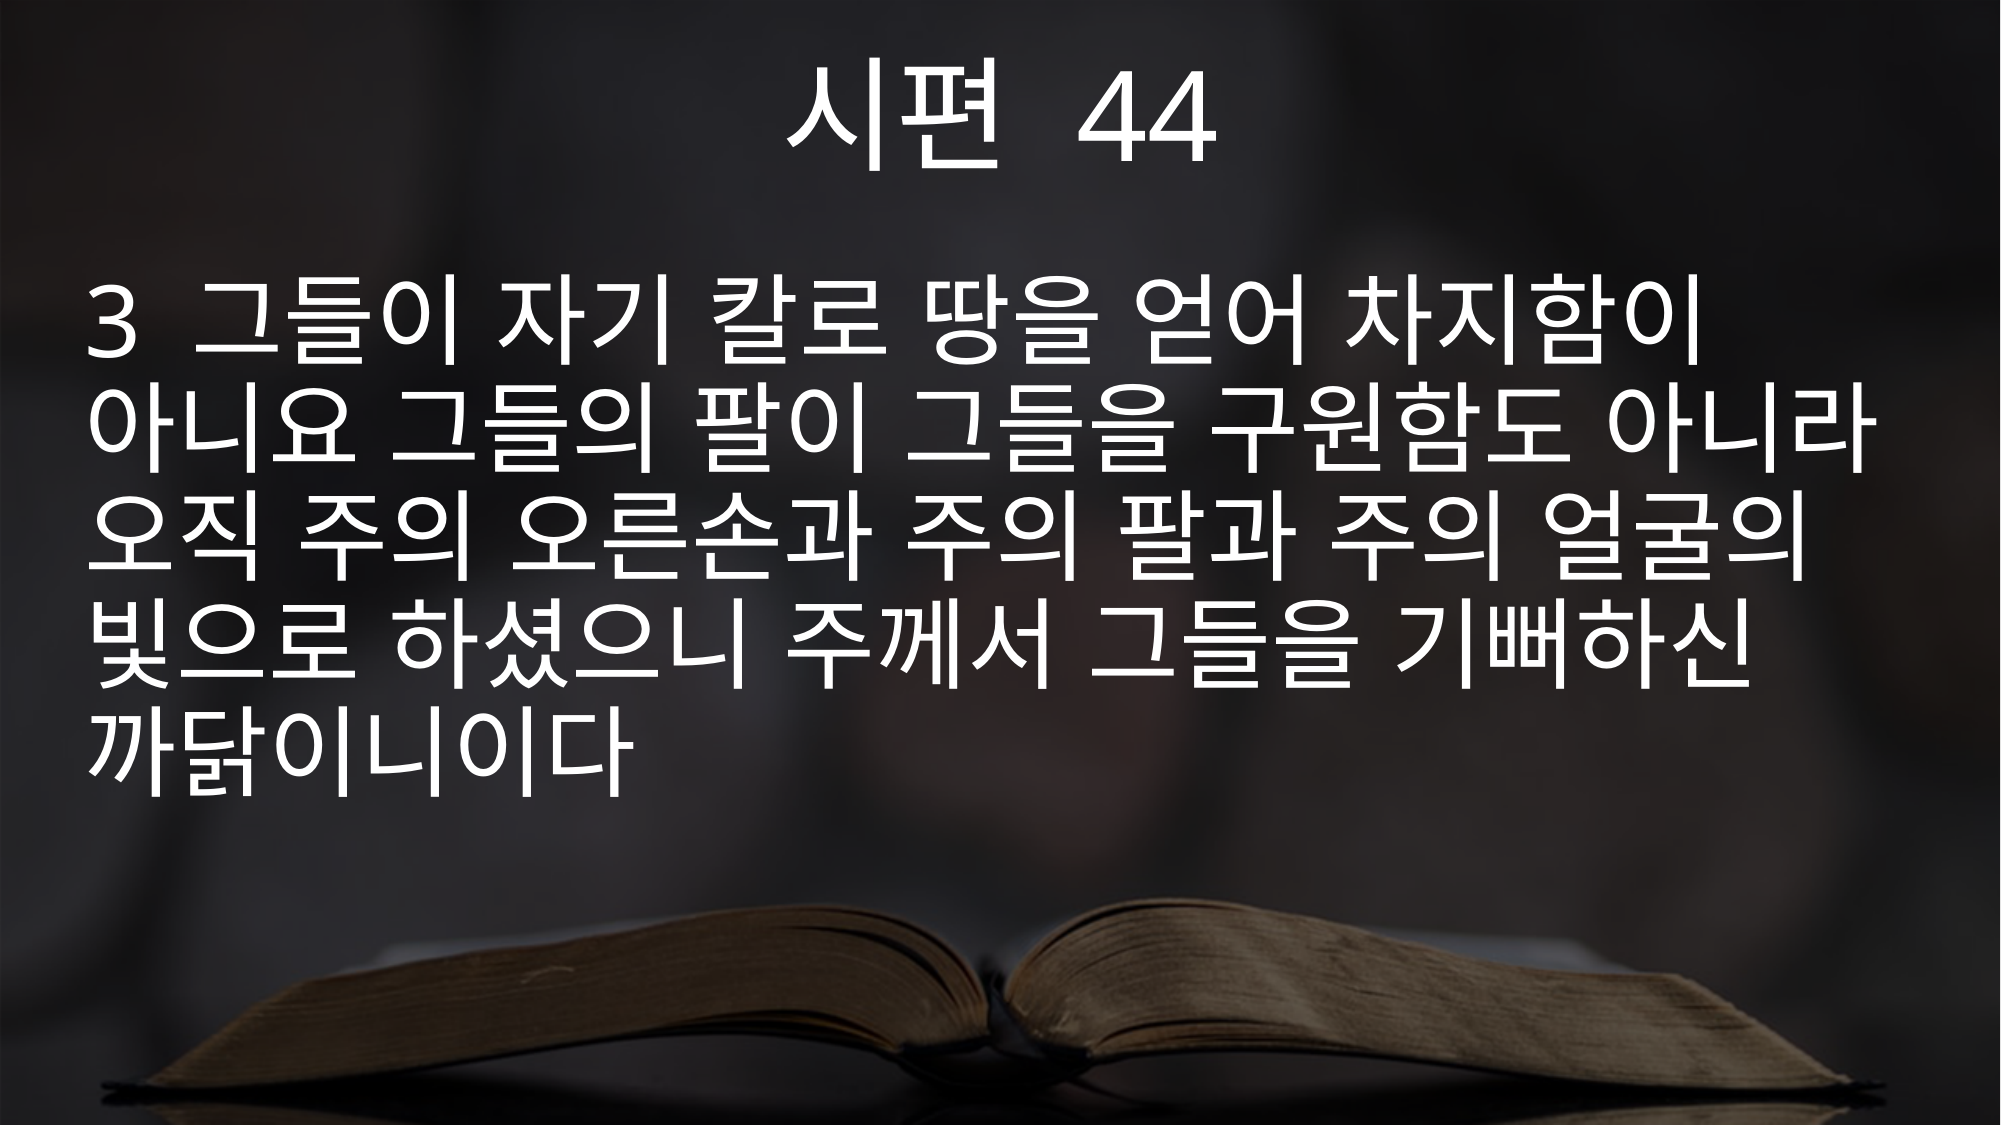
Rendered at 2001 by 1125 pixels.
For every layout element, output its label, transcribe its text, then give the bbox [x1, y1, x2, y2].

list 3 그들이 자기 칼로 땅을 얻어 차지함이 아니요 그들의 팔이 그들을 구원함도 아니라 오직 주의 오른손과 주의 팔과 주의 얼굴의 빛으로 하셨으니 주께서 그들을 기뻐하신 까닭이니이다 [69, 263, 1953, 423]
footer 시편 44 [0, 32, 2000, 192]
picture [0, 0, 2001, 1125]
